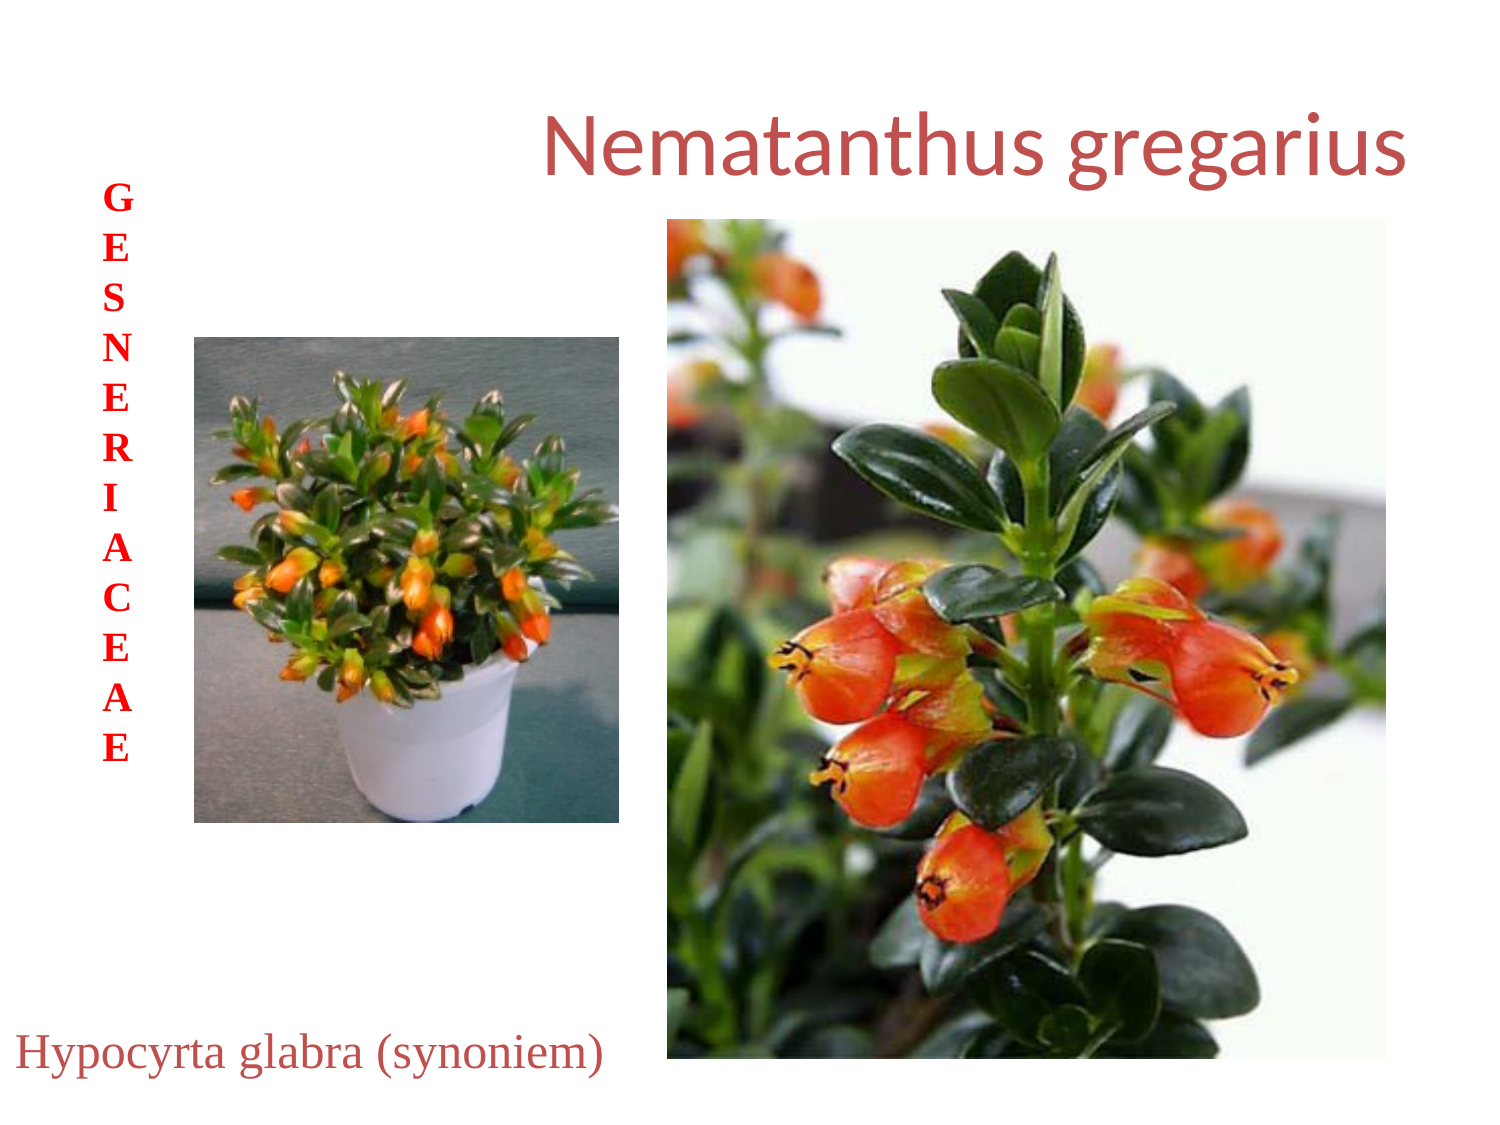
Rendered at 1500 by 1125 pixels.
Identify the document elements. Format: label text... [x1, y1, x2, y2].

text_box GESNERIACEAE [87, 162, 150, 778]
title Nematanthus gregarius [75, 45, 1425, 233]
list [194, 337, 619, 823]
picture [666, 219, 1386, 1059]
text_box Hypocyrta glabra (synoniem) [0, 1011, 1063, 1087]
